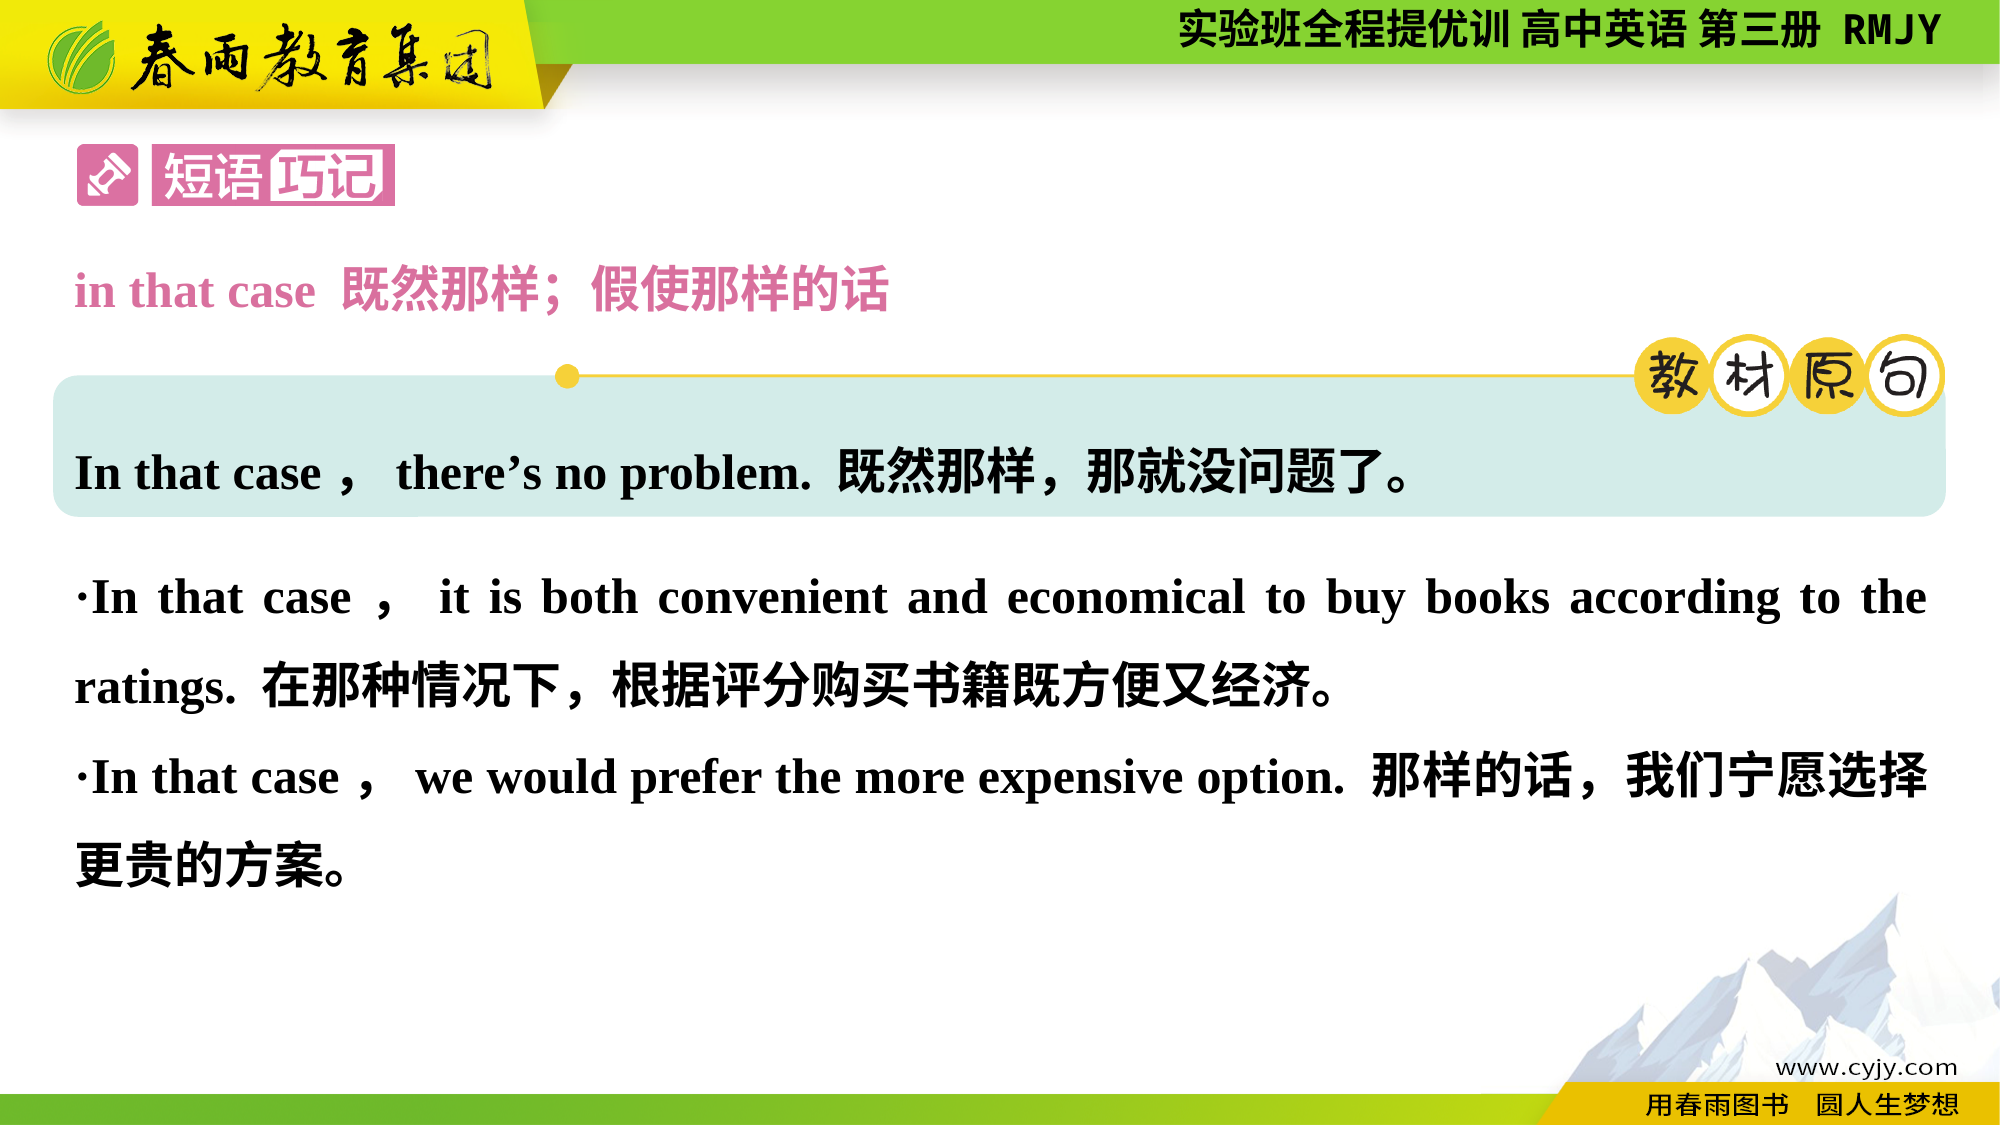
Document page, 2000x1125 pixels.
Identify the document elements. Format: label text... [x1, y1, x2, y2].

picture [0, 0, 2000, 1125]
text_box [60, 507, 1939, 516]
text_box [54, 377, 550, 506]
text_box In that case，there’s no problem. 既然那样，那就没问题了。 [59, 401, 1944, 507]
text_box ·In that case，it is both convenient and economical to buy books according to the ratings. 在那种情况下，根据评分购买书籍既方便又经济。 ·In that case，we would prefer the more expensive option. 那样的话，我们宁愿选择更贵的方案。 [59, 526, 1944, 901]
list in that case 既然那样；假使那样的话 [59, 220, 1944, 315]
